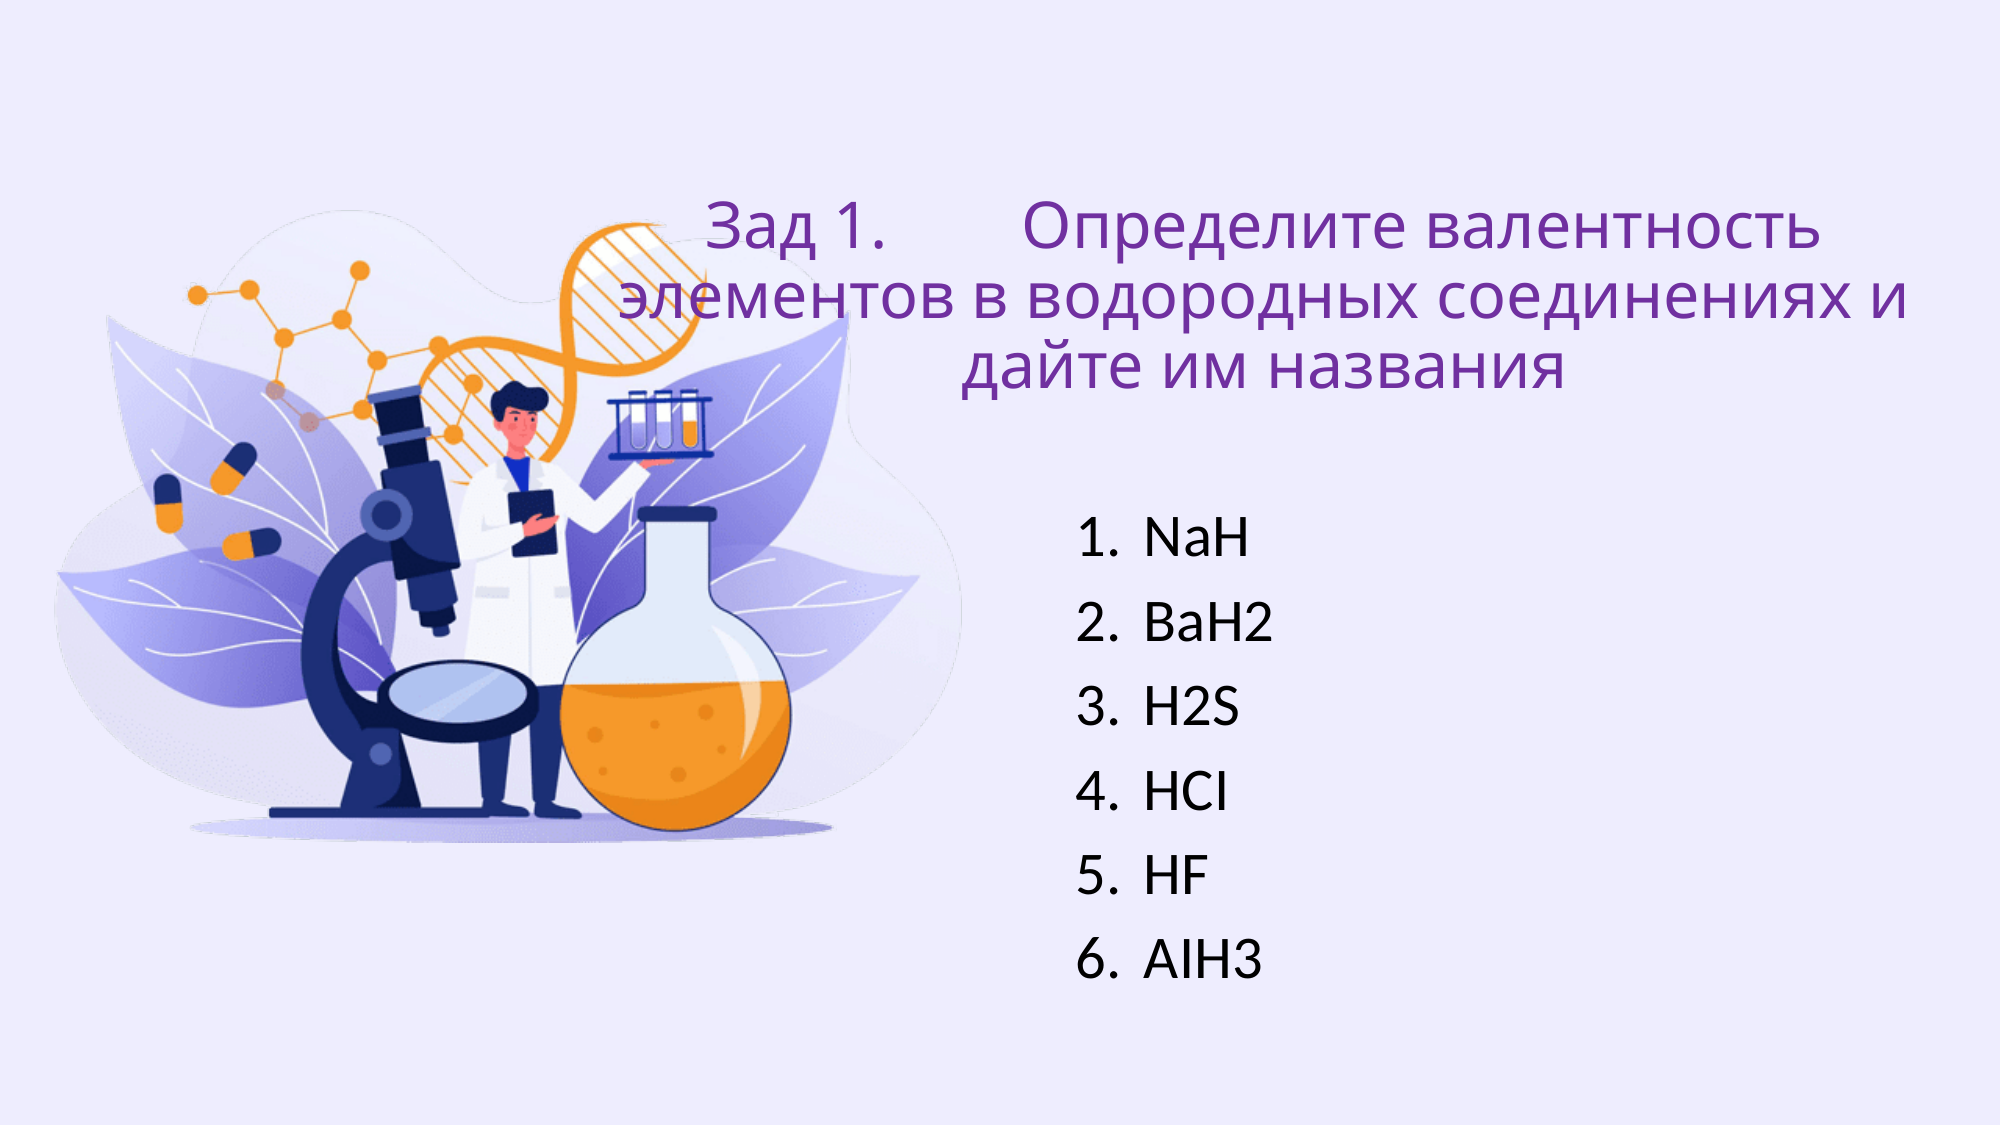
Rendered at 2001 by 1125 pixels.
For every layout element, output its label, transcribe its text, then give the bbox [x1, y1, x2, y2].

picture [41, 184, 979, 843]
subtitle NaH BaH2 H2S HCI HF AIH3 [1060, 423, 1800, 1005]
title Зад 1. Определите валентность элементов в водородных соединениях и дайте им названия [594, 184, 1935, 410]
